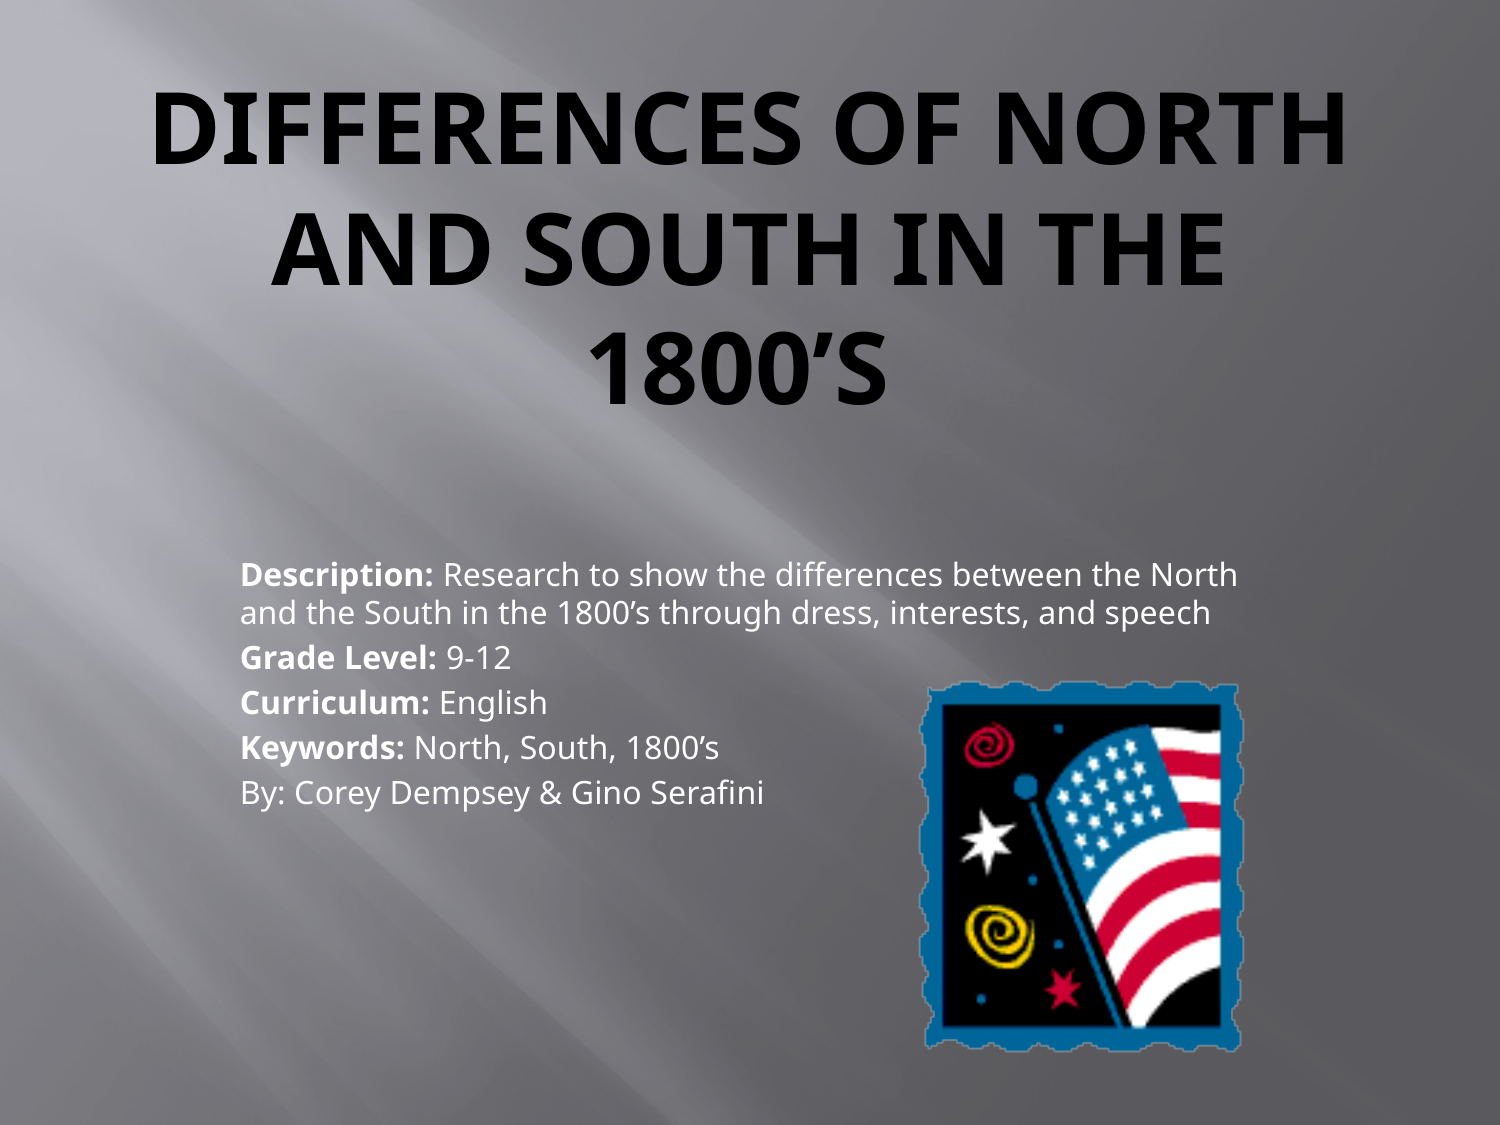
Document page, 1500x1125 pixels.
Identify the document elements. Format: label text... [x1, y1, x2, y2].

title Differences of North and South in the 1800’s [112, 62, 1388, 425]
picture [912, 674, 1251, 1062]
subtitle Description: Research to show the differences between the North and the South in the 1800’s through dress, interests, and speech Grade Level: 9-12 Curriculum: English Keywords: North, South, 1800’s By: Corey Dempsey & Gino Serafini [225, 546, 1275, 834]
